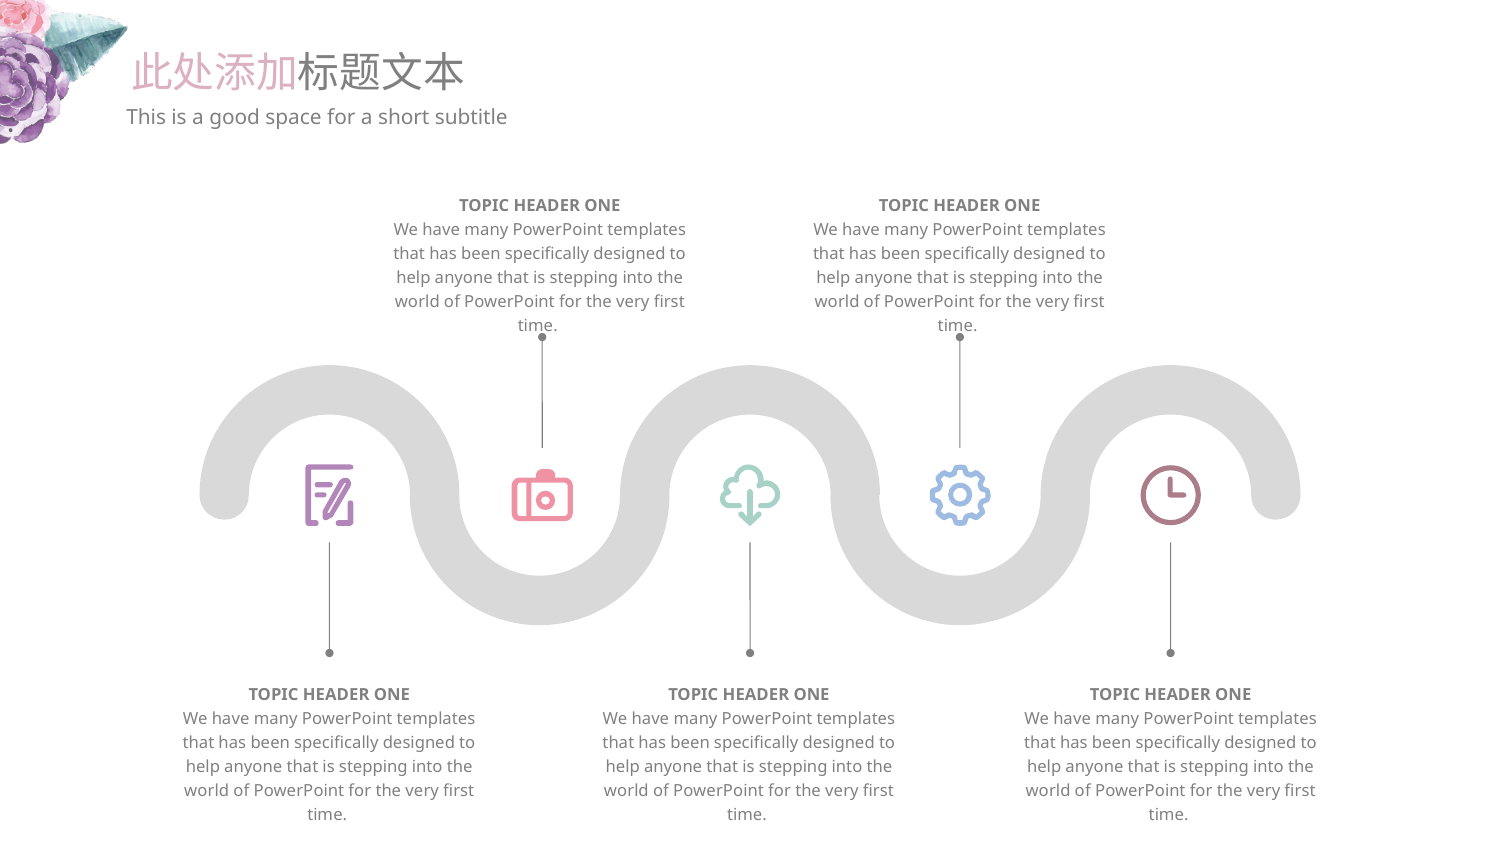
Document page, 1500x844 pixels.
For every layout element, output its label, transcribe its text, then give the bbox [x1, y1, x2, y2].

text_box [1040, 365, 1301, 520]
text_box [409, 495, 670, 626]
text_box This is a good space for a short subtitle [132, 95, 523, 136]
text_box TOPIC HEADER ONE We have many PowerPoint templates that has been specifically designed to help anyone that is stepping into the world of PowerPoint for the very first time. [380, 191, 700, 335]
text_box [538, 335, 547, 448]
text_box 此处添加标题文本 [132, 45, 587, 96]
text_box TOPIC HEADER ONE We have many PowerPoint templates that has been specifically designed to help anyone that is stepping into the world of PowerPoint for the very first time. [800, 191, 1120, 335]
text_box [745, 542, 755, 658]
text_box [511, 468, 574, 522]
text_box [199, 365, 460, 520]
text_box [620, 365, 880, 496]
text_box TOPIC HEADER ONE We have many PowerPoint templates that has been specifically designed to help anyone that is stepping into the world of PowerPoint for the very first time. [1011, 680, 1331, 824]
text_box [325, 542, 334, 658]
text_box [830, 495, 1091, 626]
text_box [955, 335, 965, 448]
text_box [305, 464, 354, 527]
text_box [1140, 464, 1202, 526]
picture [0, 0, 128, 144]
text_box TOPIC HEADER ONE We have many PowerPoint templates that has been specifically designed to help anyone that is stepping into the world of PowerPoint for the very first time. [589, 680, 909, 824]
text_box [1166, 542, 1175, 658]
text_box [719, 464, 781, 527]
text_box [929, 464, 991, 527]
text_box TOPIC HEADER ONE We have many PowerPoint templates that has been specifically designed to help anyone that is stepping into the world of PowerPoint for the very first time. [170, 680, 489, 824]
